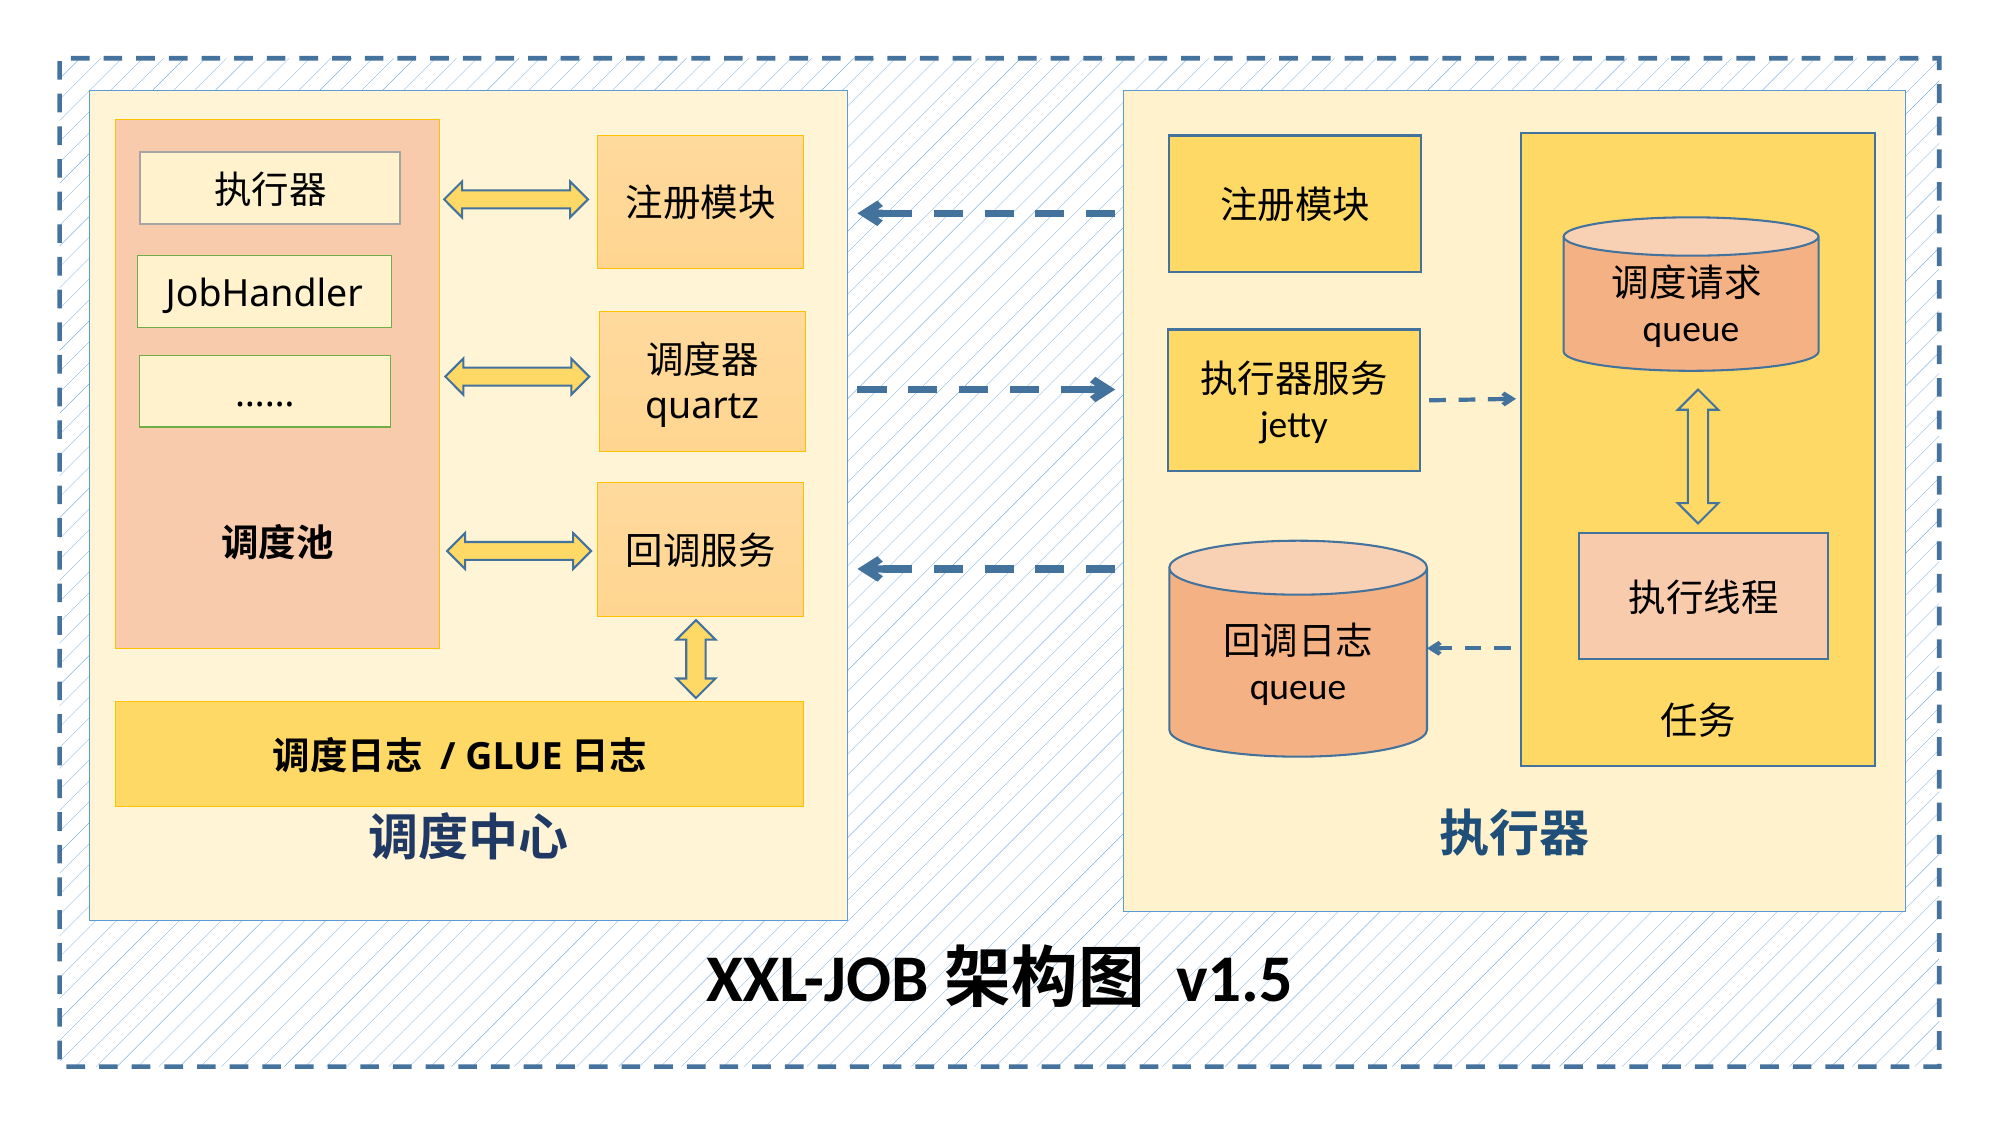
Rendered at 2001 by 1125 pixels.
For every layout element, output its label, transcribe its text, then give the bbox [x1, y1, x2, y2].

text_box 注册模块 [1168, 134, 1422, 273]
text_box XXL-JOB架构图 v1.5 [59, 57, 1940, 1068]
text_box [445, 530, 593, 572]
text_box 调度中心 [89, 90, 848, 921]
text_box 执行线程 [1578, 532, 1829, 660]
text_box 执行器服务 jetty [1167, 328, 1421, 472]
text_box 调度器 quartz [599, 311, 806, 452]
text_box [443, 356, 591, 398]
text_box 调度日志 / GLUE日志 [115, 701, 804, 807]
text_box 调度请求queue [1562, 216, 1820, 372]
text_box 执行器 [139, 151, 401, 225]
text_box JobHandler [137, 255, 392, 328]
text_box 回调日志 queue [1168, 539, 1429, 758]
text_box …… [139, 355, 391, 428]
text_box 回调服务 [597, 482, 804, 617]
text_box 调度池 [115, 119, 440, 649]
text_box [1675, 388, 1721, 525]
text_box 执行器 [1123, 90, 1906, 912]
text_box 注册模块 [597, 135, 804, 269]
text_box 任务 [1520, 132, 1876, 767]
text_box [442, 178, 590, 220]
text_box [673, 618, 719, 700]
